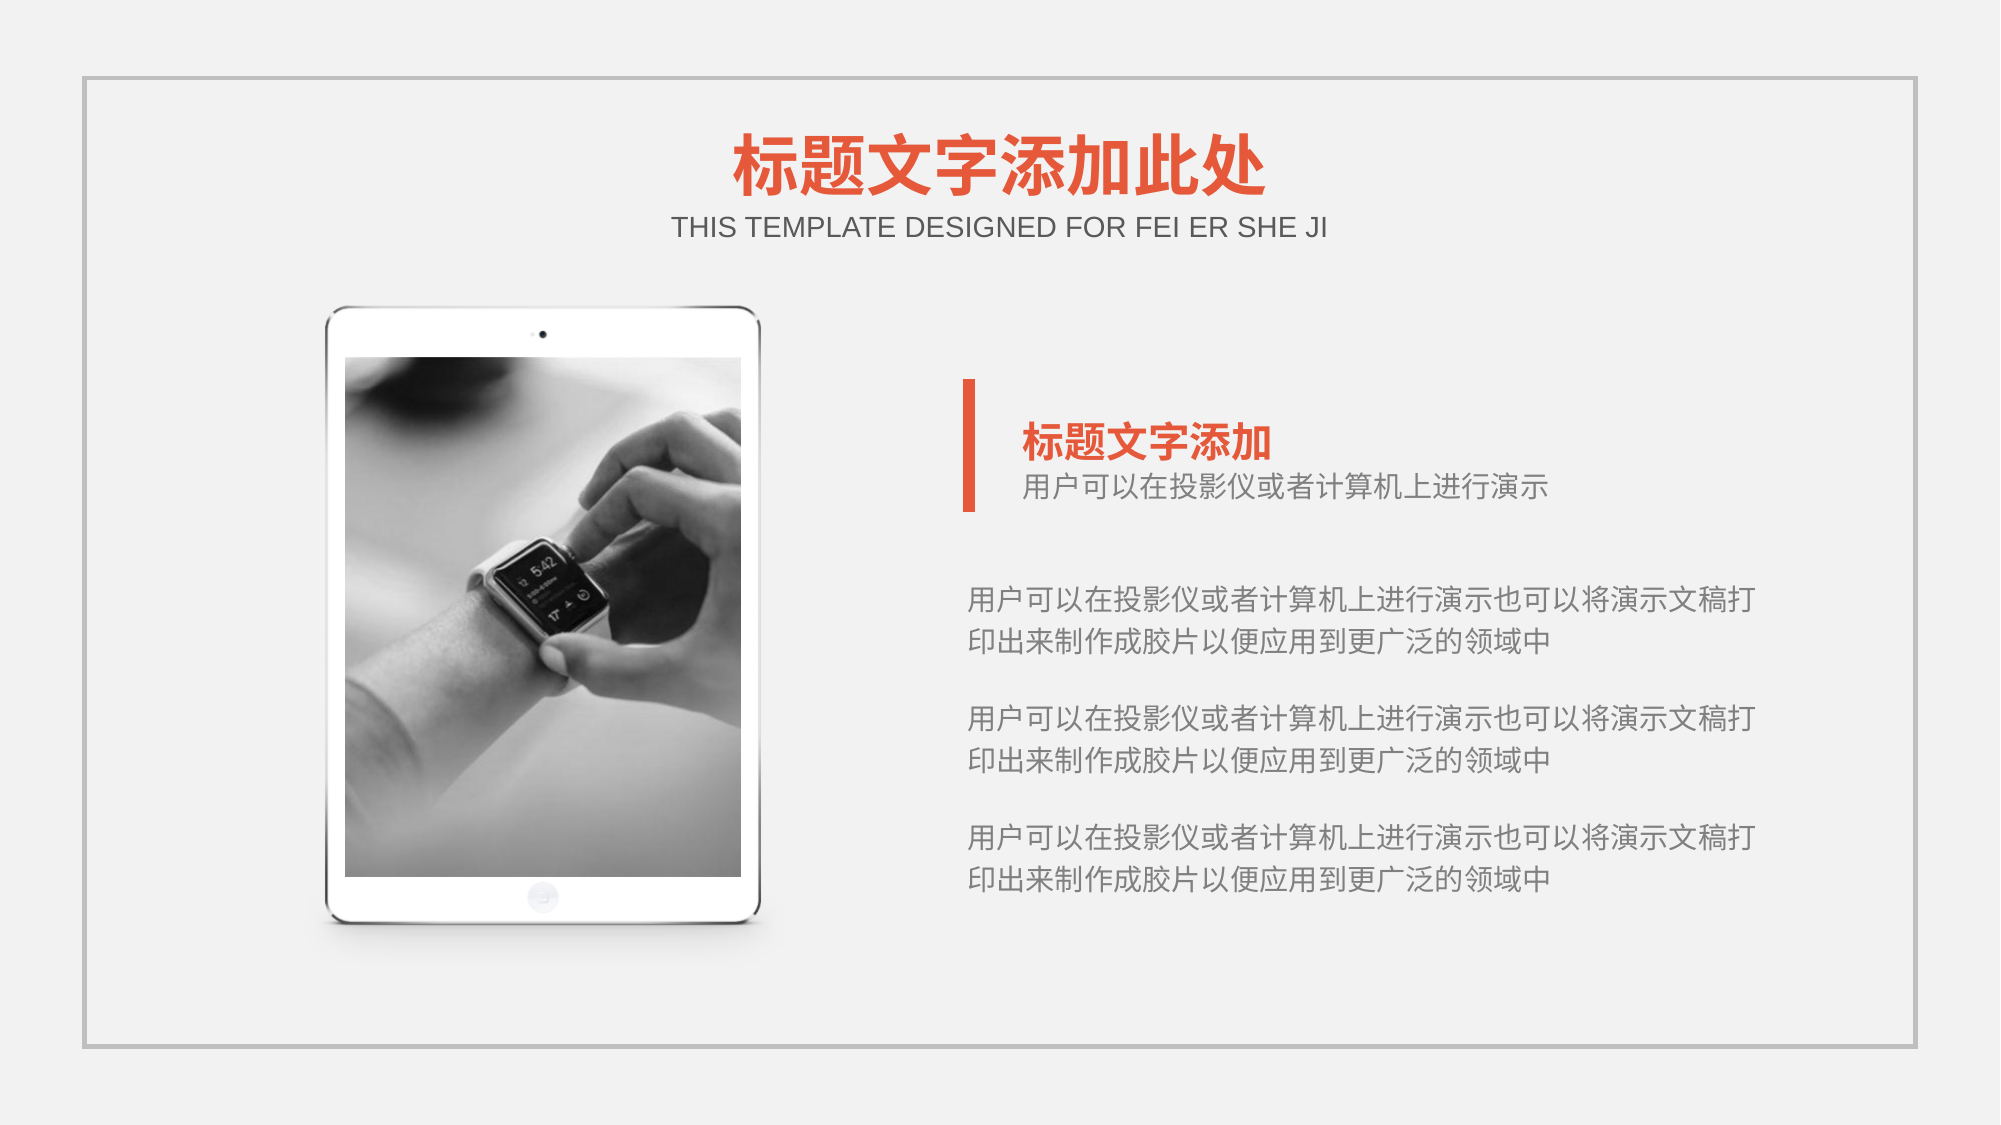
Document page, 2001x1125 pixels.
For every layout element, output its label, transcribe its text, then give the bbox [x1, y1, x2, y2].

text_box 标题文字添加此处 [718, 116, 1282, 201]
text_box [1008, 398, 1798, 512]
text_box 用户可以在投影仪或者计算机上进行演示也可以将演示文稿打印出来制作成胶片以便应用到更广泛的领域中 [952, 804, 1798, 904]
picture [296, 272, 784, 971]
text_box 用户可以在投影仪或者计算机上进行演示也可以将演示文稿打印出来制作成胶片以便应用到更广泛的领域中 [952, 567, 1798, 666]
text_box 用户可以在投影仪或者计算机上进行演示也可以将演示文稿打印出来制作成胶片以便应用到更广泛的领域中 [952, 686, 1798, 785]
text_box THIS TEMPLATE DESIGNED FOR FEI ER SHE JI [599, 201, 1401, 251]
